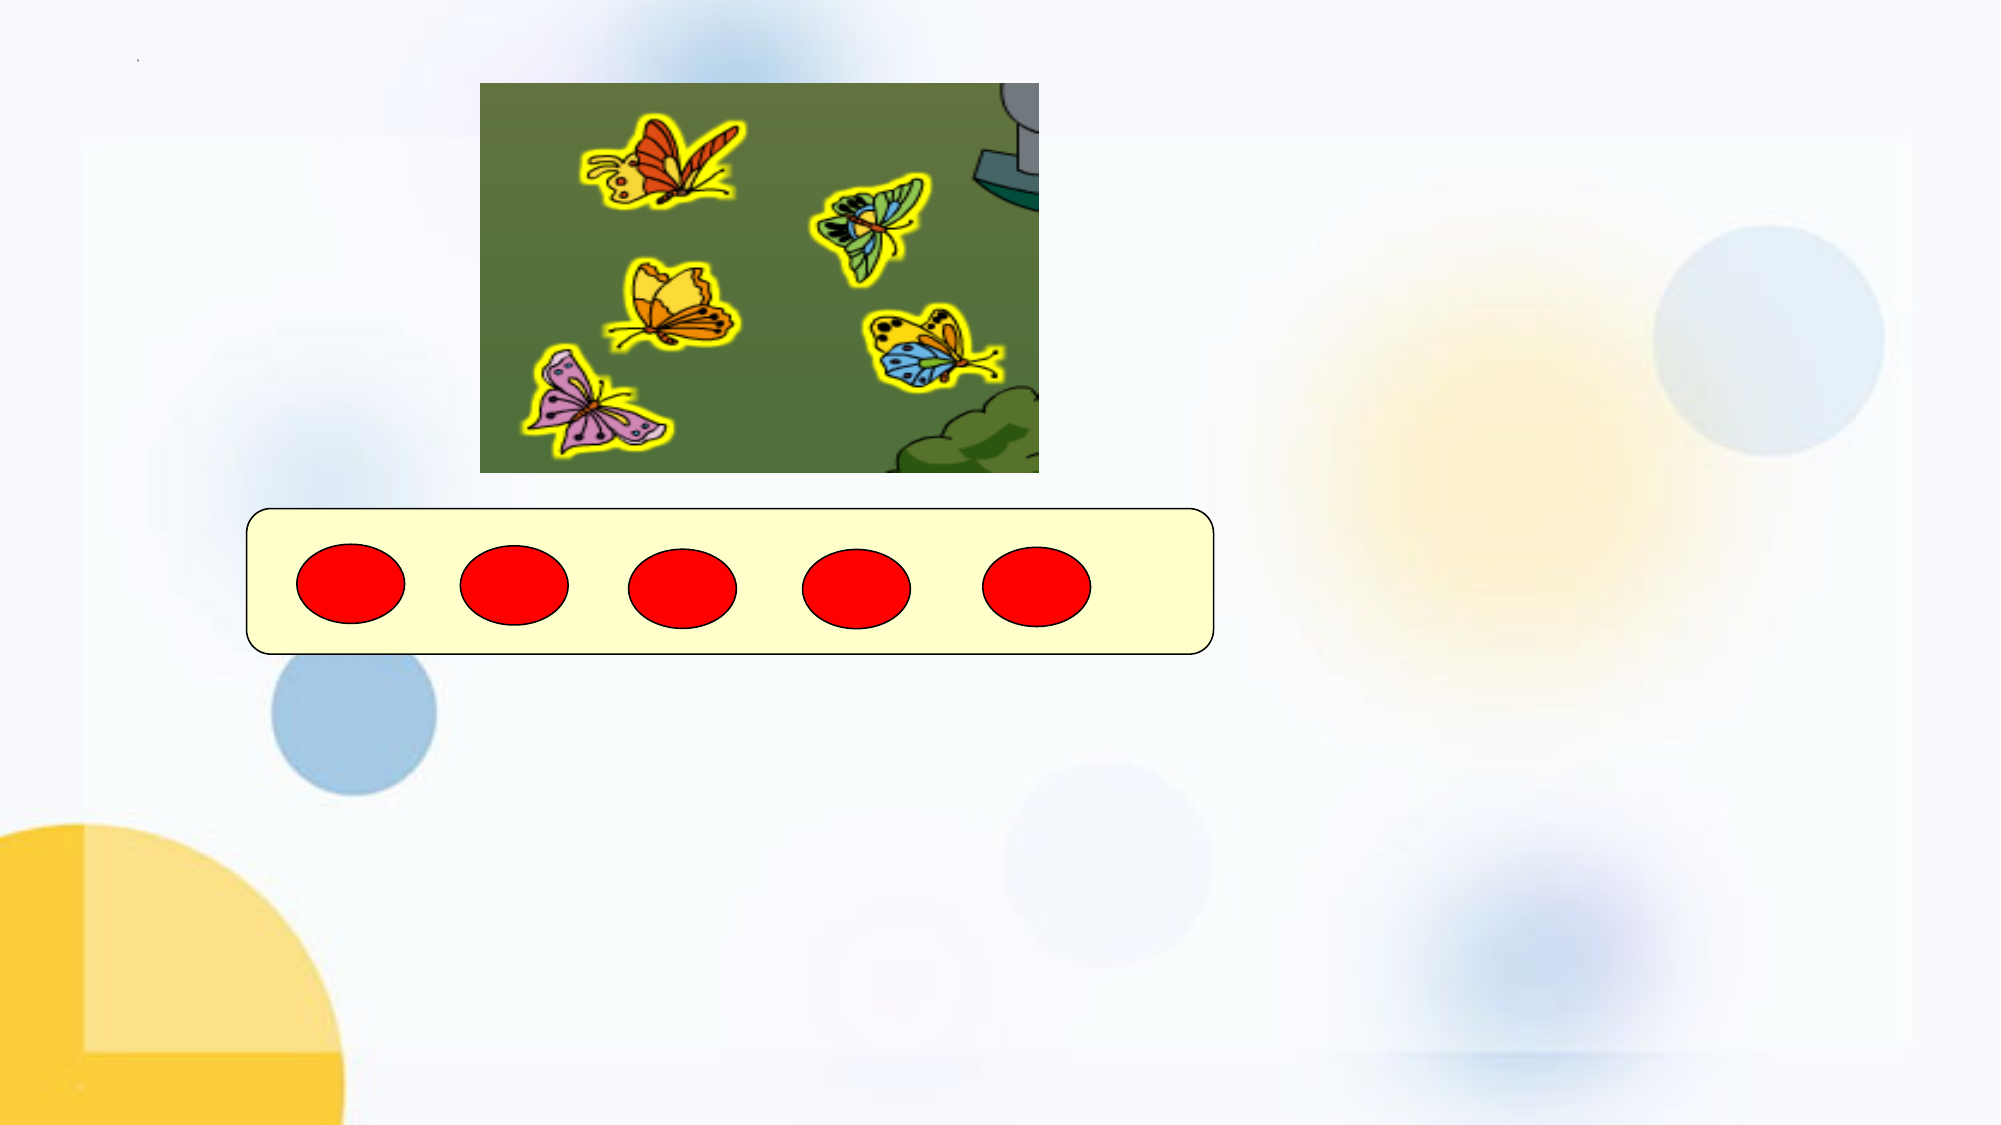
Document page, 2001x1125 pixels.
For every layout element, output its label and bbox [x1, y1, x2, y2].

text_box [296, 544, 405, 624]
picture [0, 0, 2001, 1125]
text_box [628, 549, 737, 629]
text_box [982, 547, 1091, 627]
text_box [460, 545, 569, 625]
text_box [802, 549, 911, 629]
text_box [246, 508, 1214, 655]
